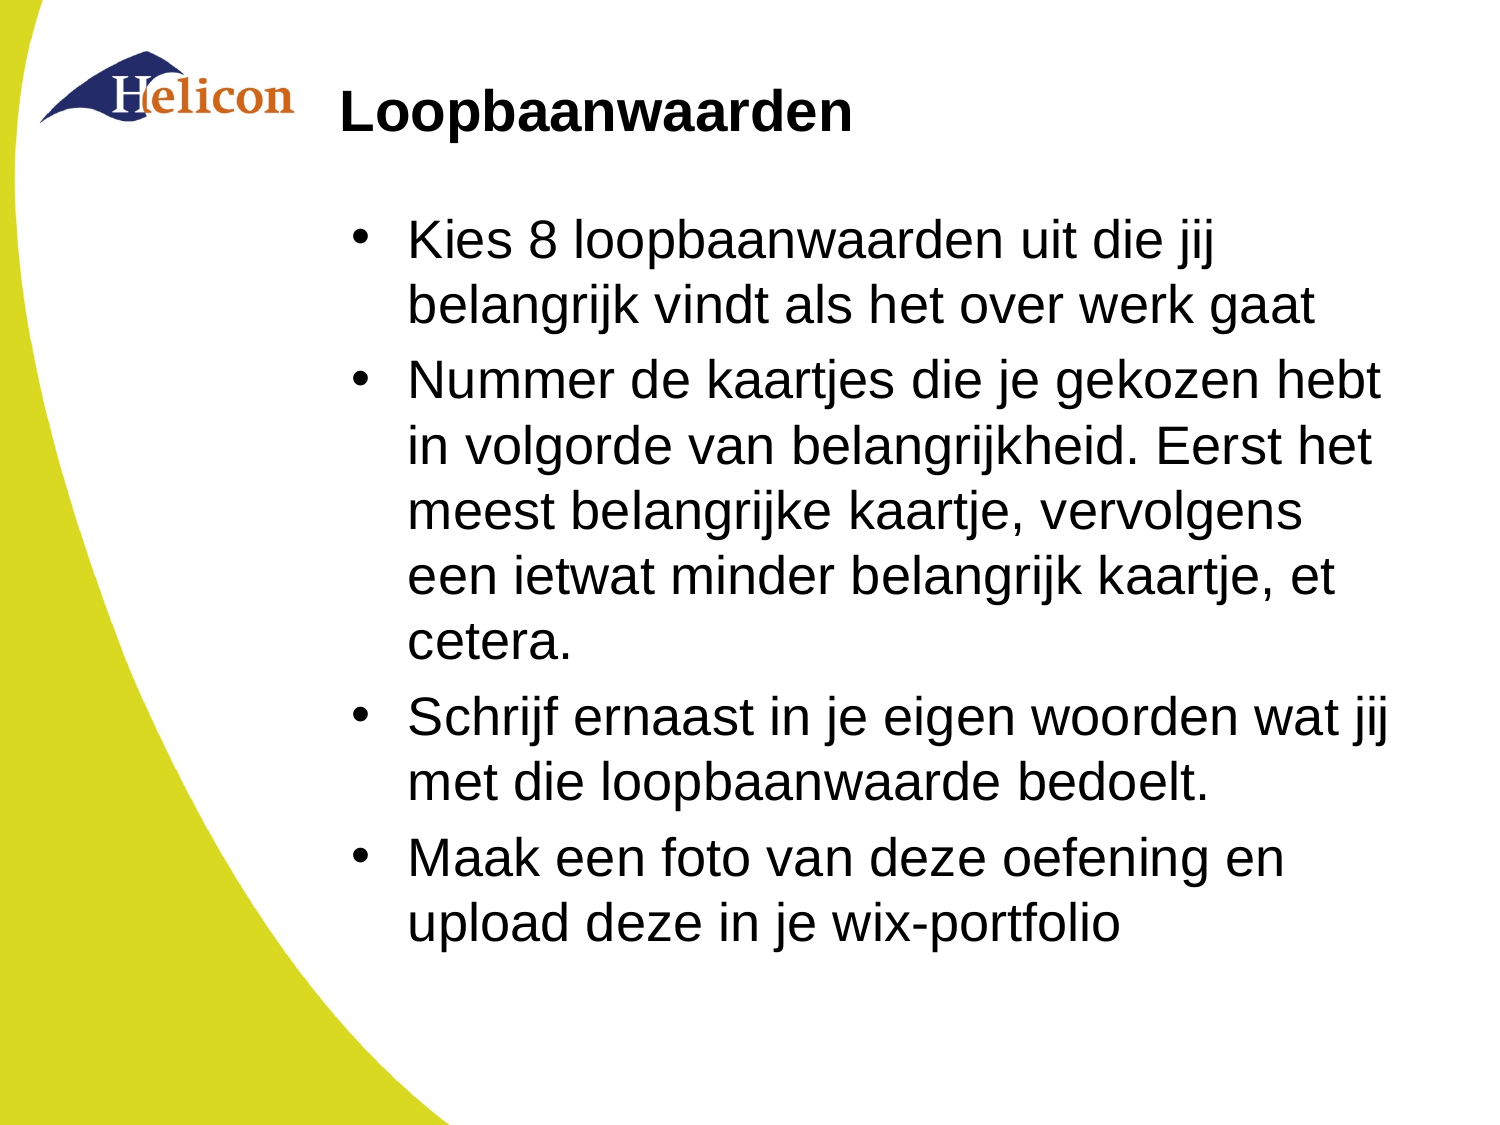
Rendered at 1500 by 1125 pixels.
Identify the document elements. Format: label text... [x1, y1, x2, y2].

picture [0, 0, 1500, 1125]
list Kies 8 loopbaanwaarden uit die jij belangrijk vindt als het over werk gaat Nummer de kaartjes die je gekozen hebt in volgorde van belangrijkheid. Eerst het meest belangrijke kaartje, vervolgens een ietwat minder belangrijk kaartje, et cetera. Schrijf ernaast in je eigen woorden wat jij met die loopbaanwaarde bedoelt. Maak een foto van deze oefening en upload deze in je wix-portfolio [336, 196, 1425, 1005]
title Loopbaanwaarden [324, 54, 1415, 161]
